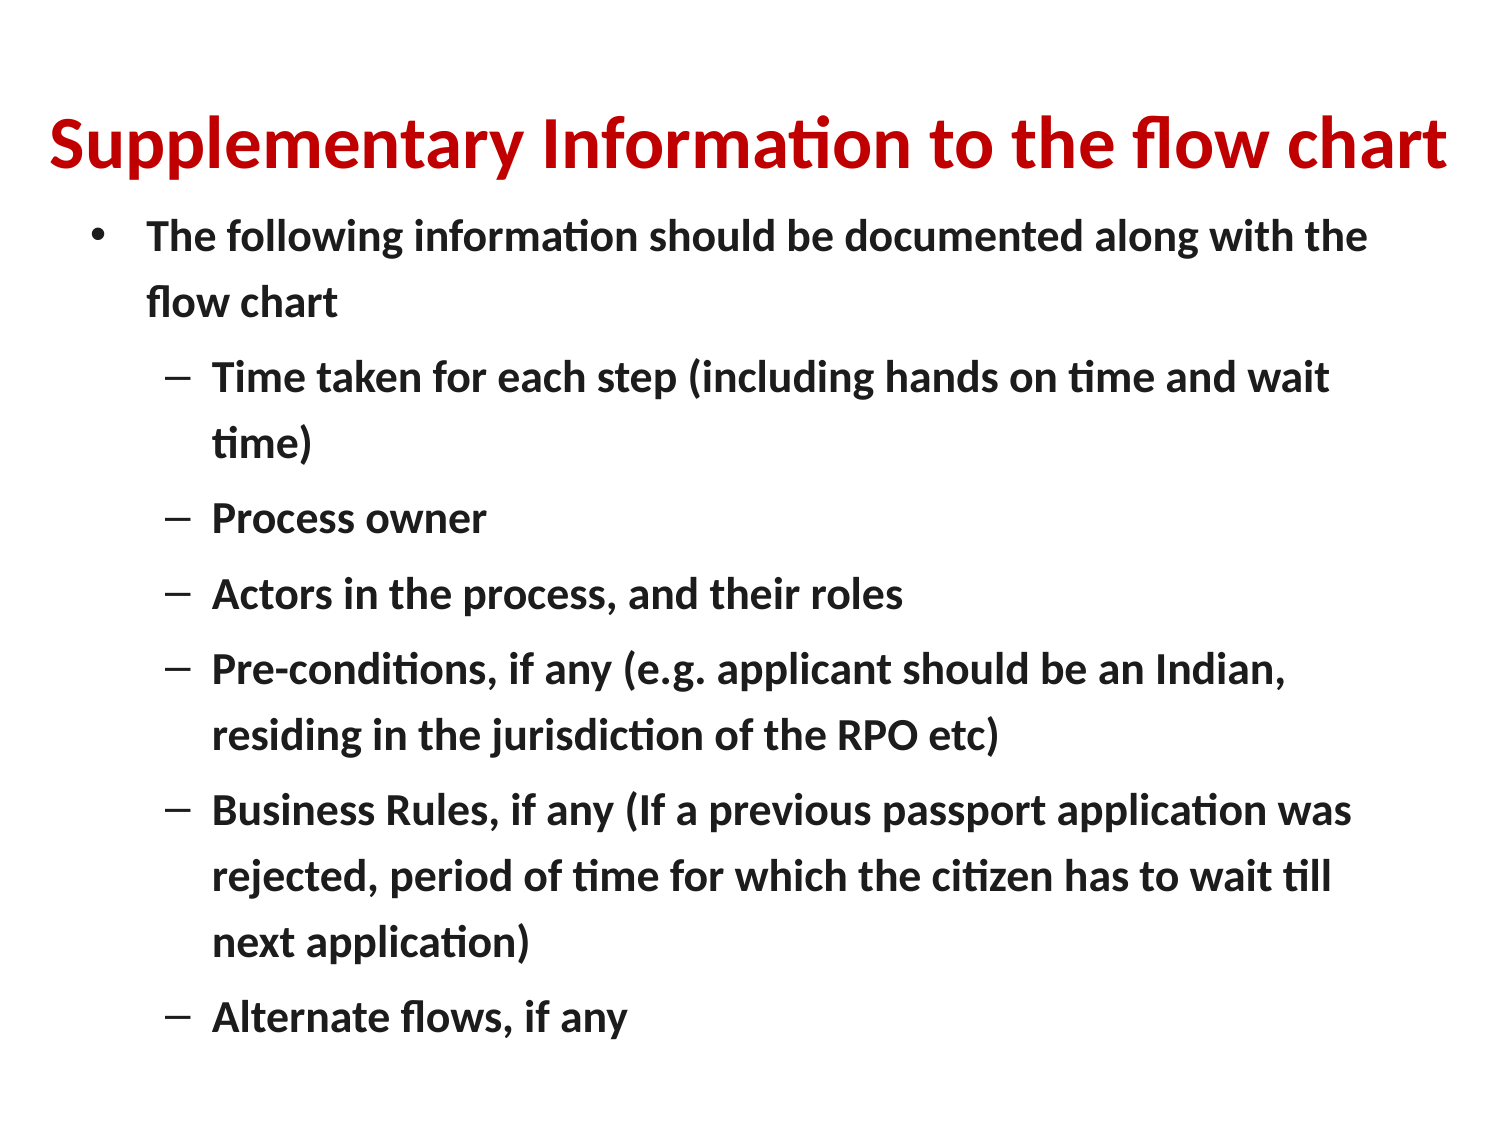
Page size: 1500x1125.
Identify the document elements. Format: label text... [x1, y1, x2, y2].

list The following information should be documented along with the flow chart Time taken for each step (including hands on time and wait time) Process owner Actors in the process, and their roles Pre-conditions, if any (e.g. applicant should be an Indian, residing in the jurisdiction of the RPO etc) Business Rules, if any (If a previous passport application was rejected, period of time for which the citizen has to wait till next application) Alternate flows, if any [75, 187, 1425, 1125]
title Supplementary Information to the flow chart [0, 45, 1500, 233]
